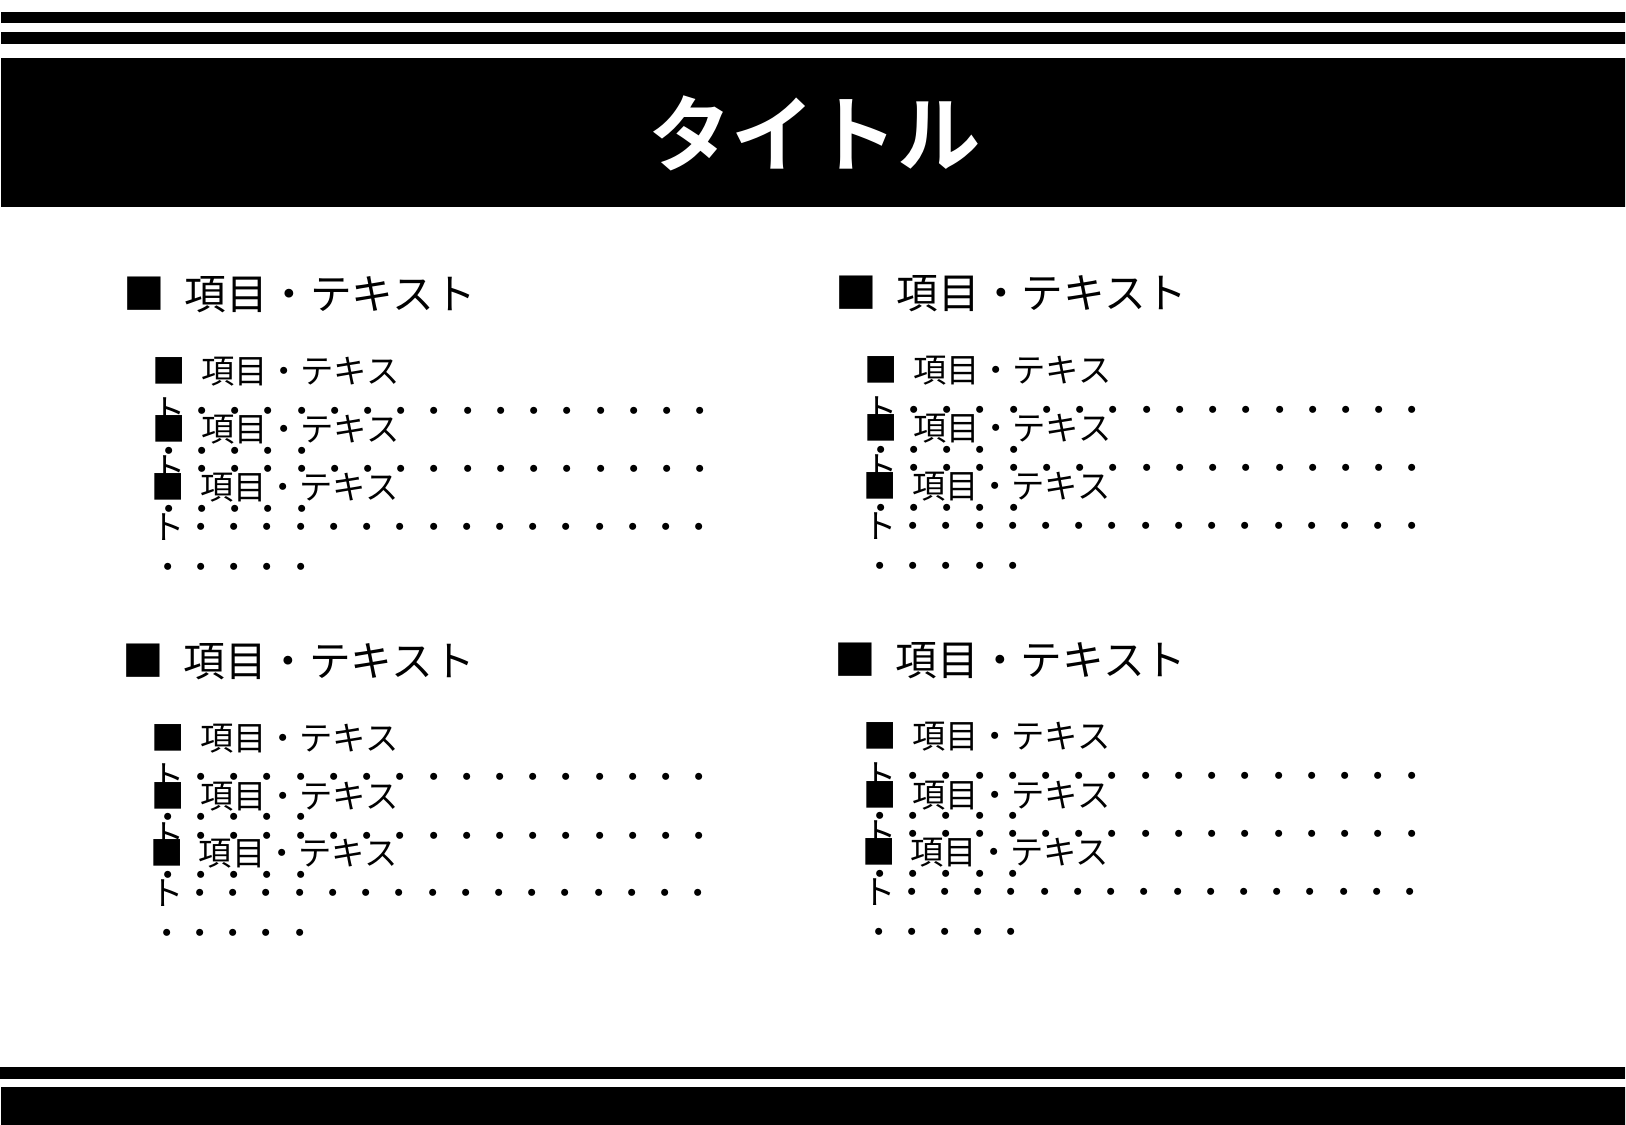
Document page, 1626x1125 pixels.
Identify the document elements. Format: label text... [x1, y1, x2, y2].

text_box ■ 項目・テキスト・・・・・・・・・・・・・・・・・・・・・ [136, 709, 758, 767]
text_box ■ 項目・テキスト・・・・・・・・・・・・・・・・・・・・・ [849, 341, 1471, 400]
text_box ■ 項目・テキスト・・・・・・・・・・・・・・・・・・・・・ [848, 457, 1470, 593]
text_box ■ 項目・テキスト・・・・・・・・・・・・・・・・・・・・・ [135, 825, 757, 960]
text_box ■ 項目・テキスト [820, 259, 1493, 325]
text_box ■ 項目・テキスト・・・・・・・・・・・・・・・・・・・・・ [848, 708, 1470, 766]
text_box ■ 項目・テキスト・・・・・・・・・・・・・・・・・・・・・ [849, 400, 1471, 535]
text_box ■ 項目・テキスト [819, 625, 1492, 691]
text_box ■ 項目・テキスト・・・・・・・・・・・・・・・・・・・・・ [848, 766, 1470, 901]
text_box ■ 項目・テキスト・・・・・・・・・・・・・・・・・・・・・ [136, 458, 758, 594]
text_box ■ 項目・テキスト [107, 627, 780, 692]
text_box ■ 項目・テキスト・・・・・・・・・・・・・・・・・・・・・ [136, 767, 758, 902]
text_box ■ 項目・テキスト・・・・・・・・・・・・・・・・・・・・・ [137, 401, 759, 536]
picture [0, 0, 1626, 1125]
text_box タイトル [55, 74, 1574, 190]
text_box ■ 項目・テキスト [109, 260, 781, 326]
text_box ■ 項目・テキスト・・・・・・・・・・・・・・・・・・・・・ [847, 823, 1469, 959]
text_box ■ 項目・テキスト・・・・・・・・・・・・・・・・・・・・・ [137, 342, 759, 401]
